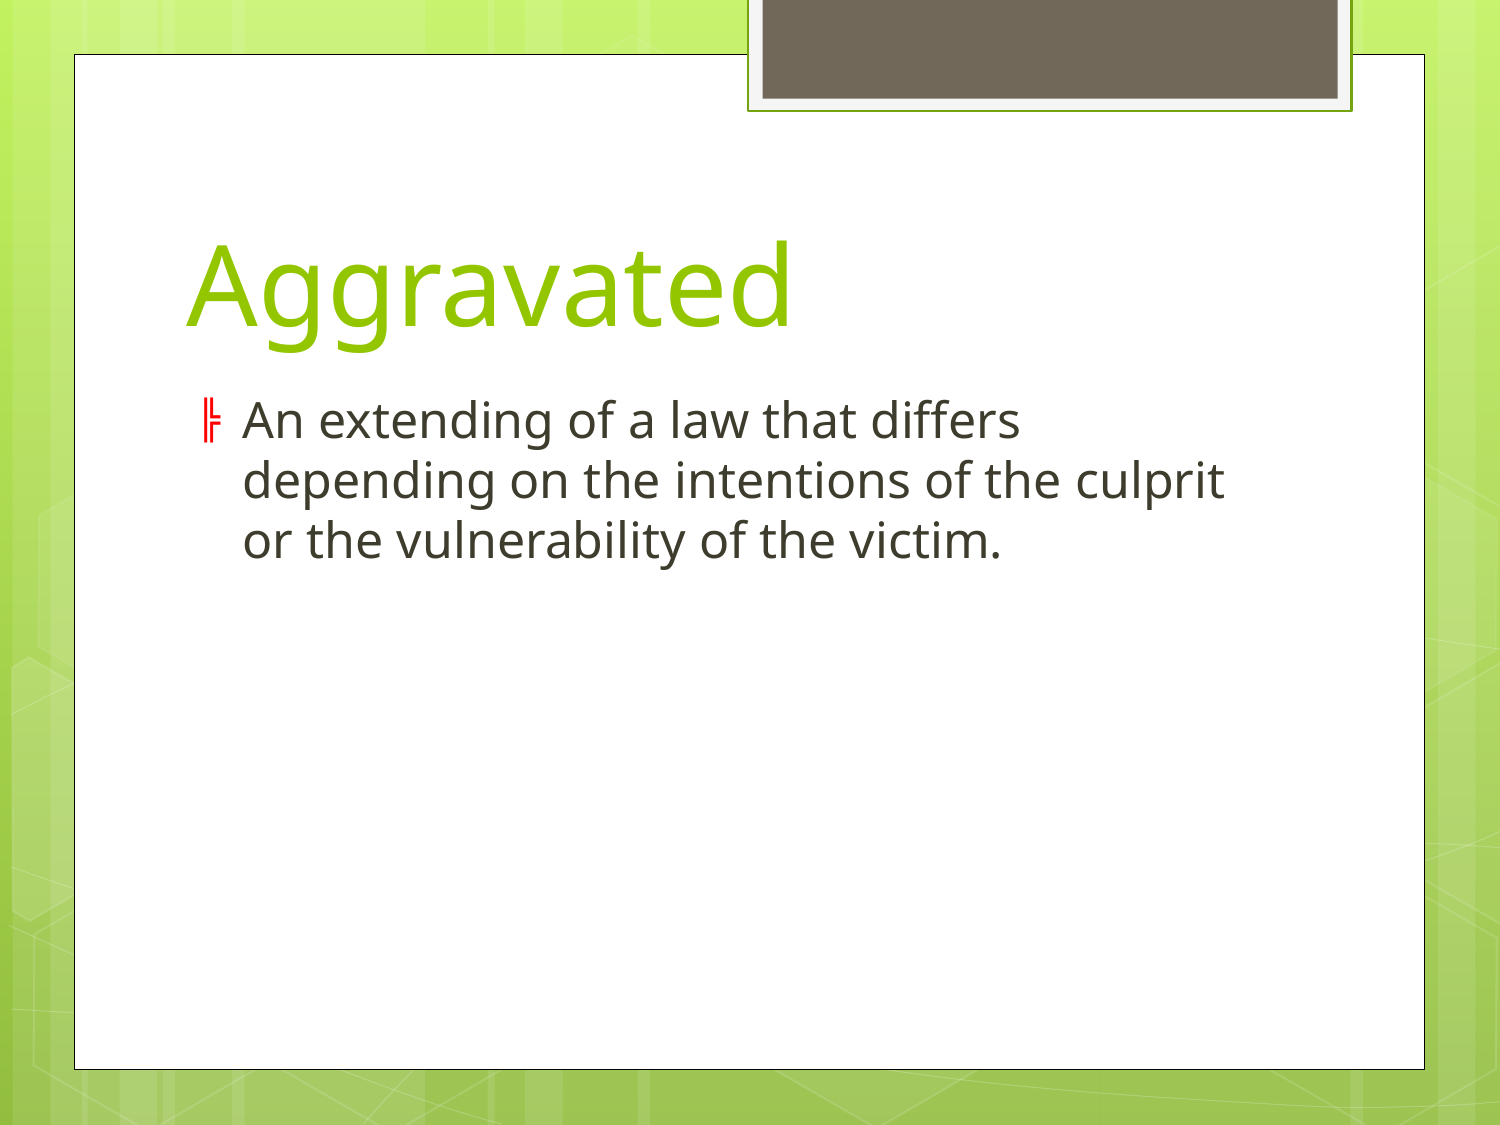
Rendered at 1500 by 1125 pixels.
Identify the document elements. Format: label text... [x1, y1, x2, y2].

title Aggravated [171, 168, 1324, 357]
list An extending of a law that differs depending on the intentions of the culprit or the vulnerability of the victim. [171, 381, 1283, 957]
